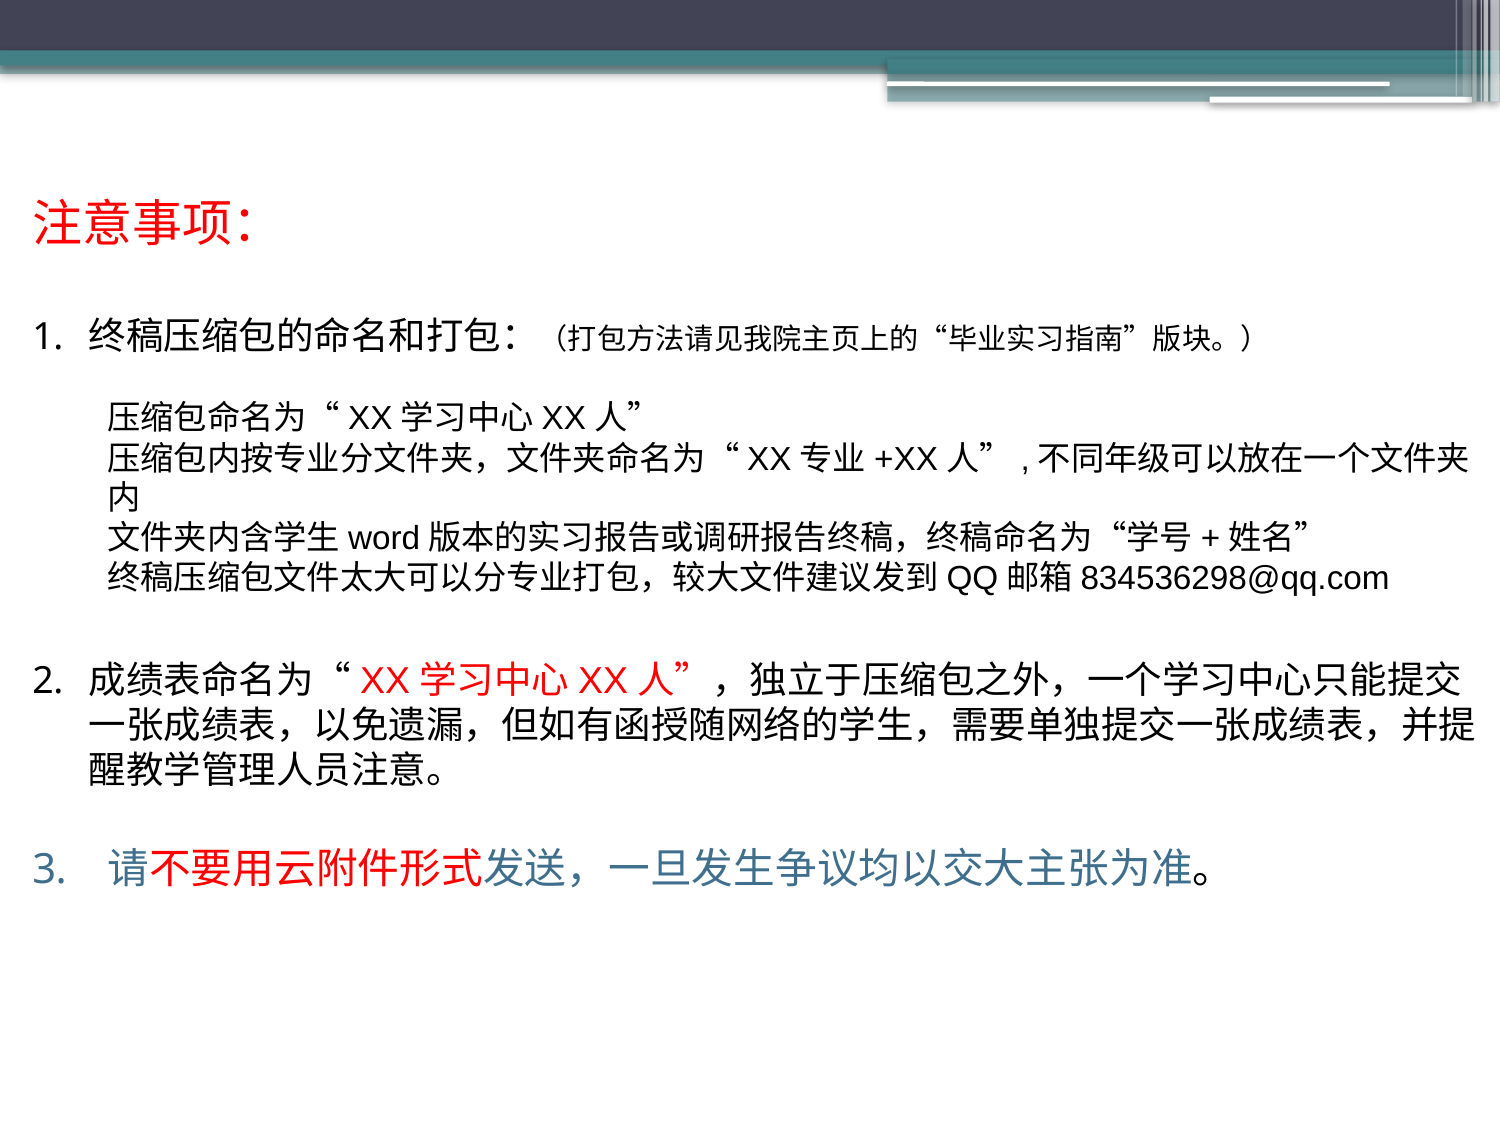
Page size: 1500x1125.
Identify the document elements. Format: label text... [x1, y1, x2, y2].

text_box 注意事项： 终稿压缩包的命名和打包：（打包方法请见我院主页上的“毕业实习指南”版块。） 压缩包命名为“XX学习中心XX人” 压缩包内按专业分文件夹，文件夹命名为“XX专业+XX人”,不同年级可以放在一个文件夹内 文件夹内含学生word版本的实习报告或调研报告终稿，终稿命名为“学号+姓名” 终稿压缩包文件太大可以分专业打包，较大文件建议发到QQ邮箱834536298@qq.com 成绩表命名为“XX学习中心XX人”，独立于压缩包之外，一个学习中心只能提交一张成绩表，以免遗漏，但如有函授随网络的学生，需要单独提交一张成绩表，并提醒教学管理人员注意。 请不要用云附件形式发送，一旦发生争议均以交大主张为准。 [17, 184, 1500, 899]
